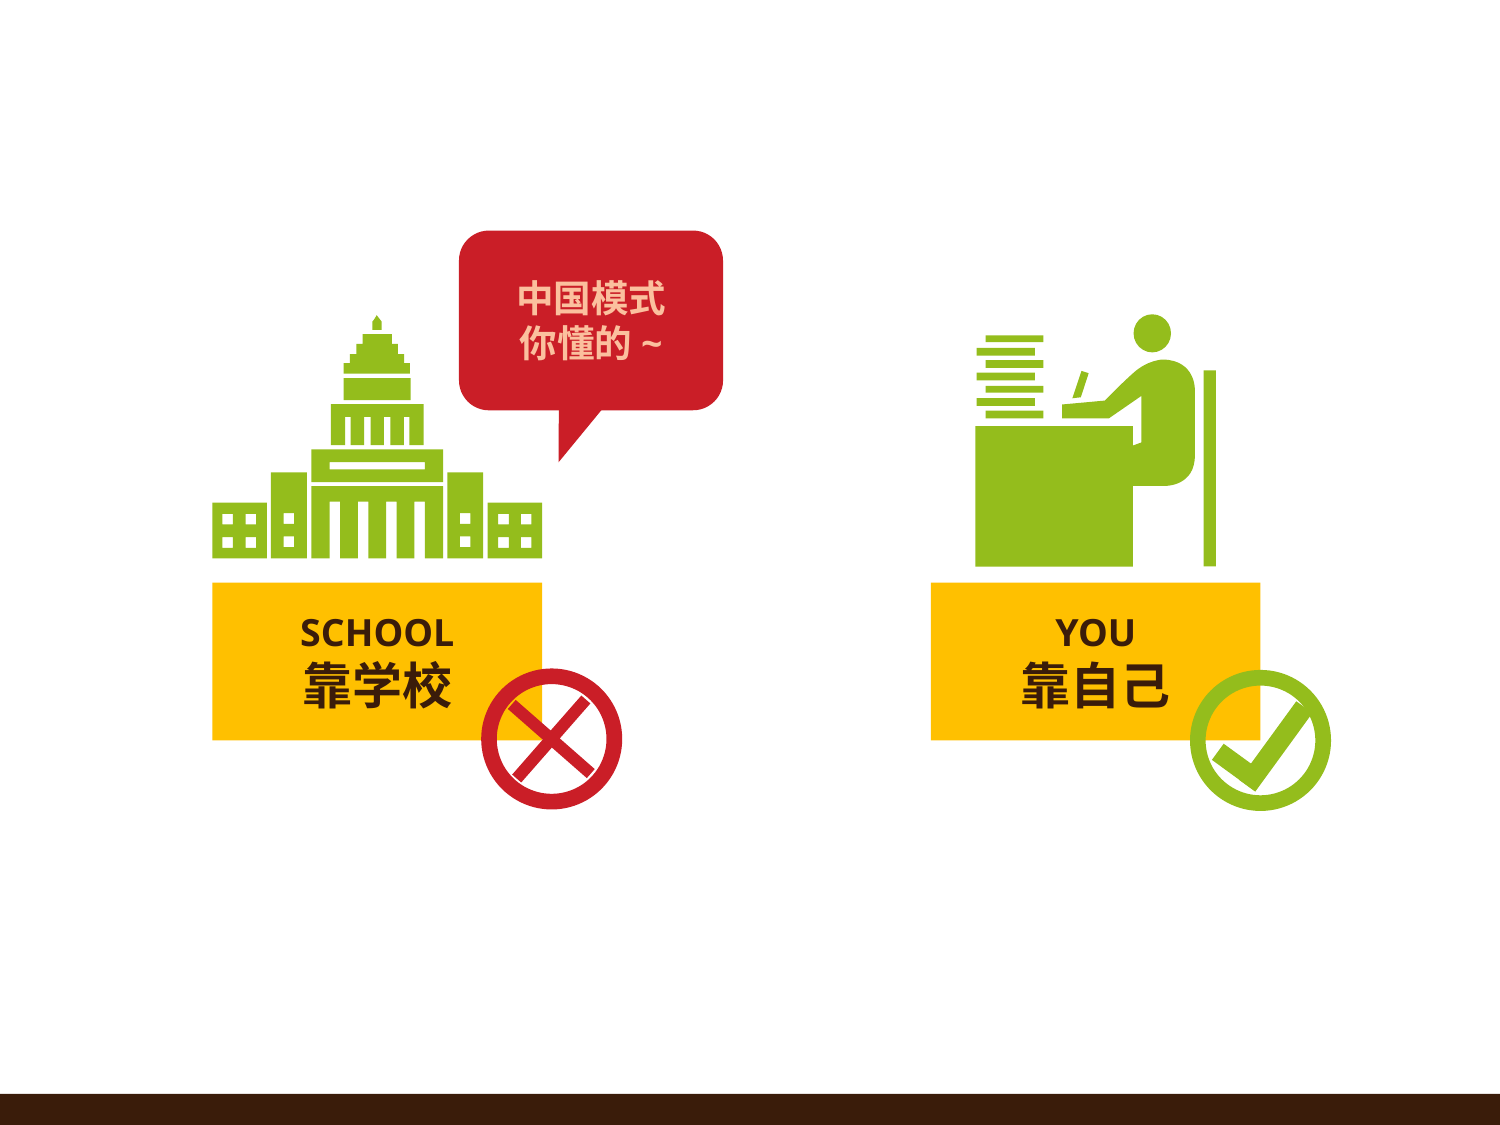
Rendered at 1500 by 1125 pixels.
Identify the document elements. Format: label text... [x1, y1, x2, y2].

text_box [1189, 669, 1332, 811]
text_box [458, 230, 724, 465]
text_box SCHOOL 靠学校 [211, 582, 543, 741]
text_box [212, 315, 543, 559]
text_box [0, 1093, 1500, 1125]
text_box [975, 314, 1216, 567]
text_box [479, 667, 623, 811]
text_box YOU 靠自己 [930, 582, 1261, 741]
